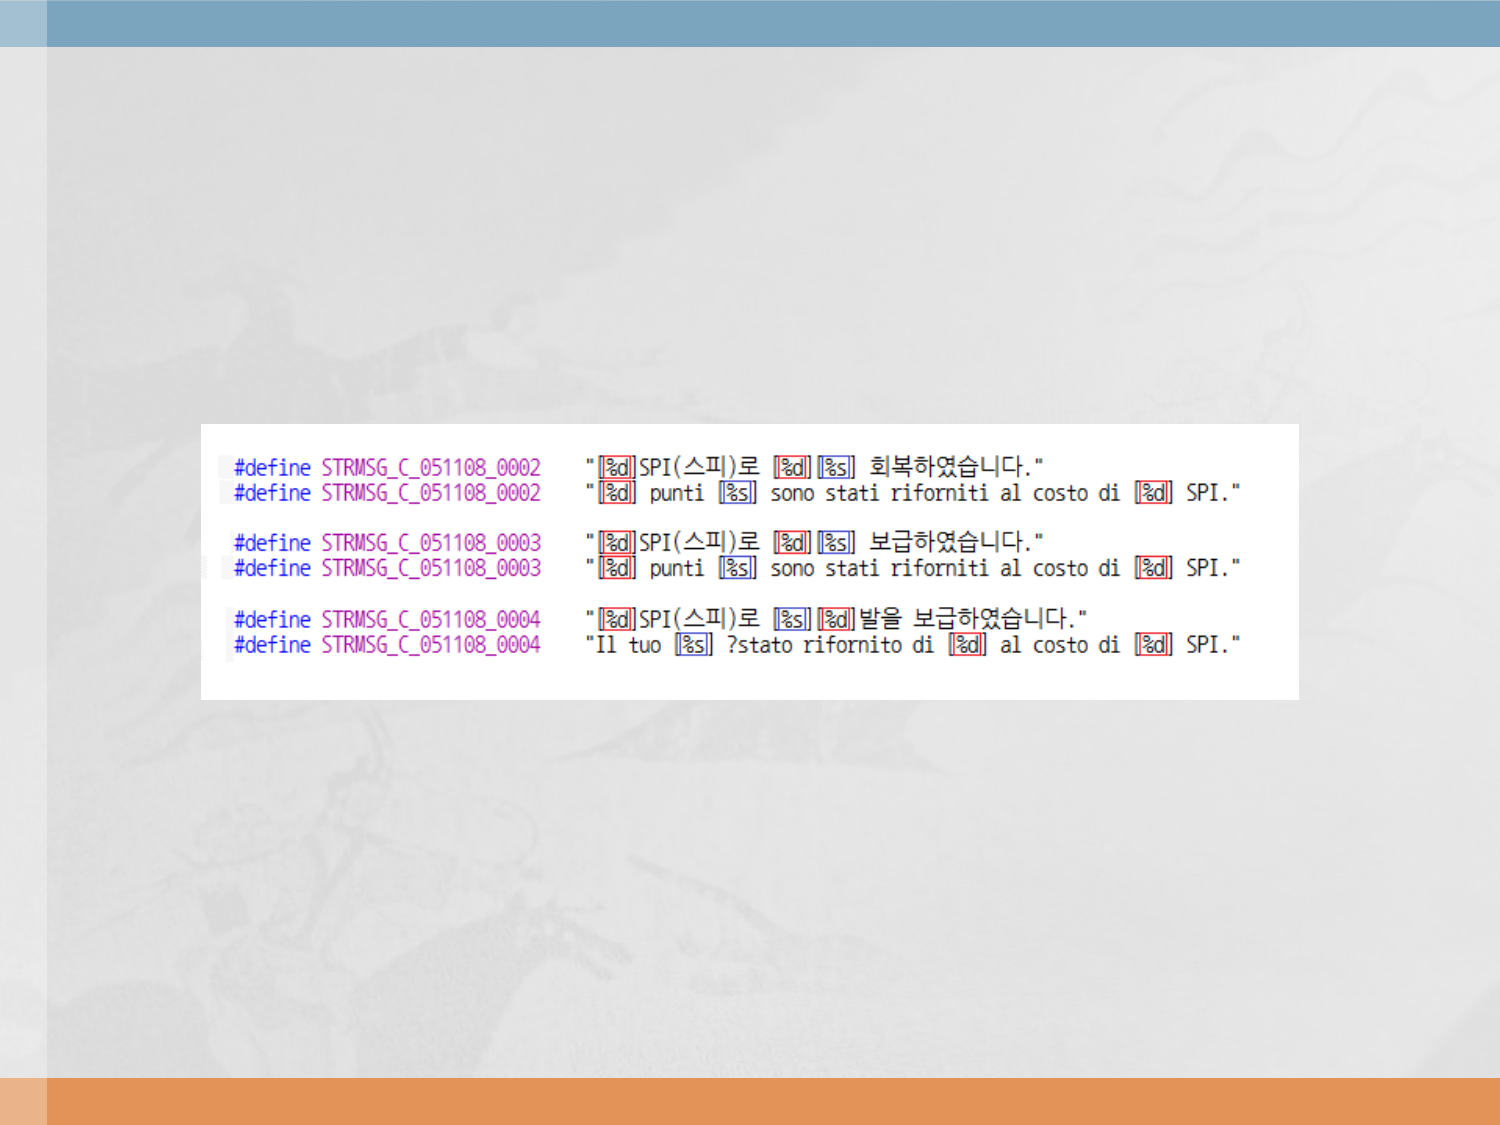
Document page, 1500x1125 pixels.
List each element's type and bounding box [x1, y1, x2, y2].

picture [201, 424, 1299, 701]
